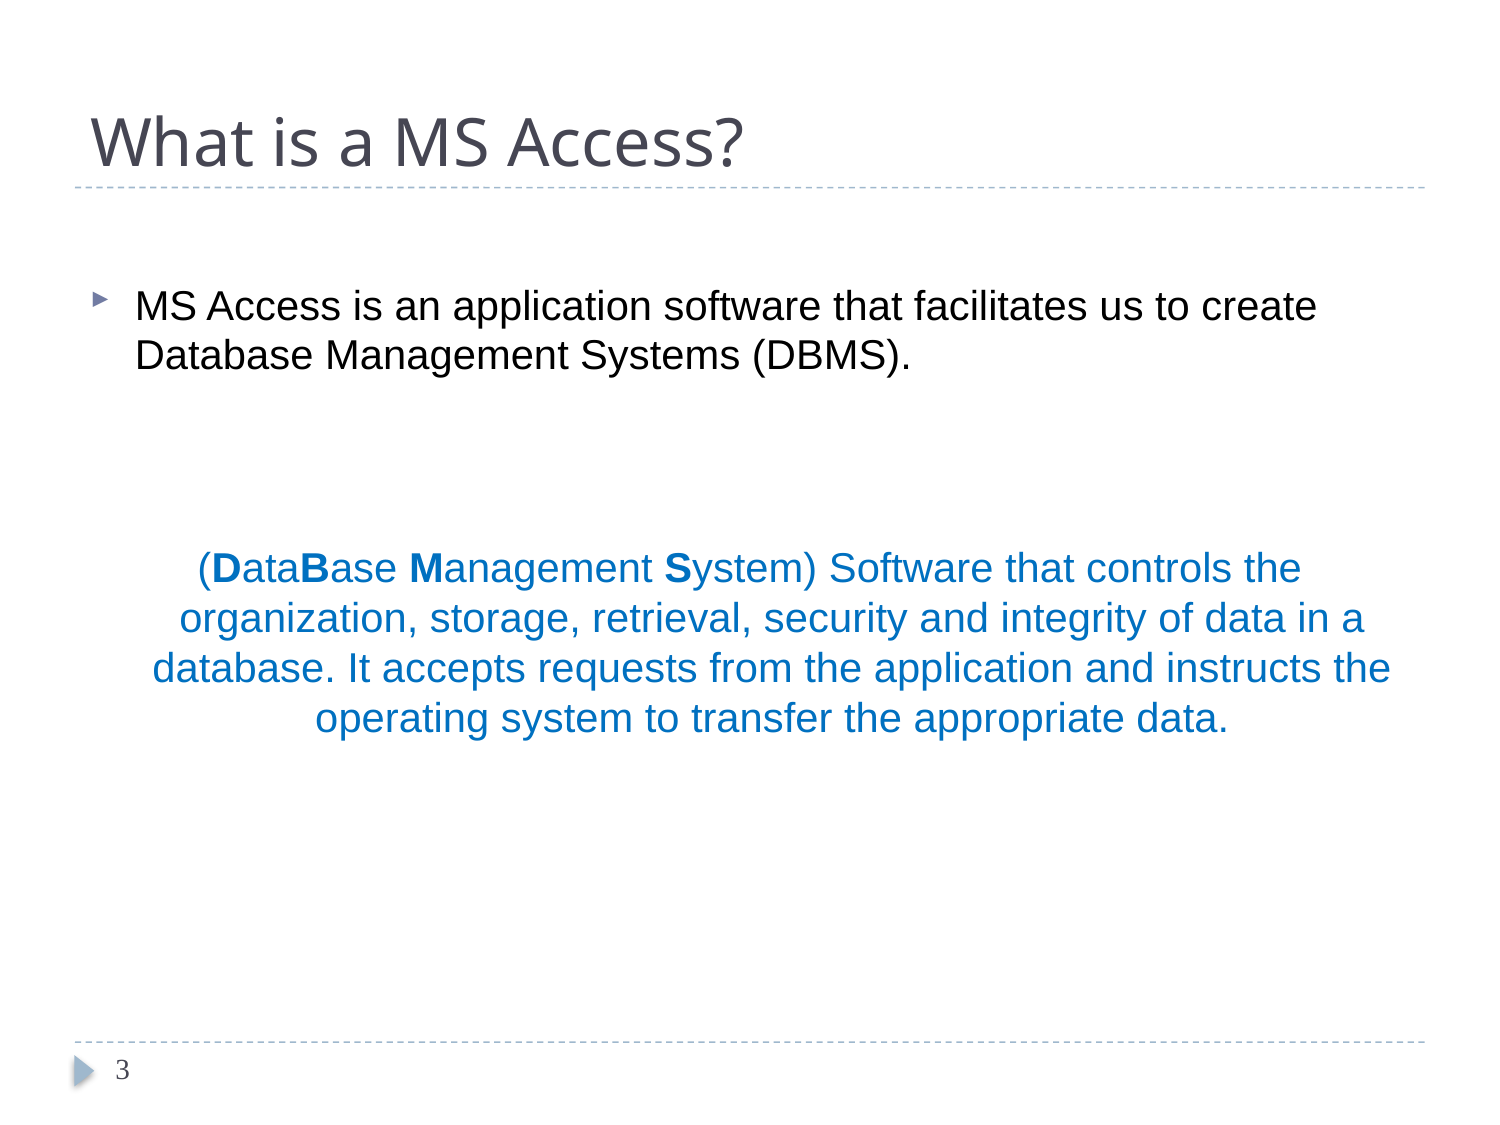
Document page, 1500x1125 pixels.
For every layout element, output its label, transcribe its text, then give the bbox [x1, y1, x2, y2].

list MS Access is an application software that facilitates us to create Database Management Systems (DBMS). (DataBase Management System) Software that controls the organization, storage, retrieval, security and integrity of data in a database. It accepts requests from the application and instructs the operating system to transfer the appropriate data. [74, 199, 1426, 1067]
title What is a MS Access? [74, 24, 1426, 188]
slide_number 3 [100, 1067, 426, 1103]
